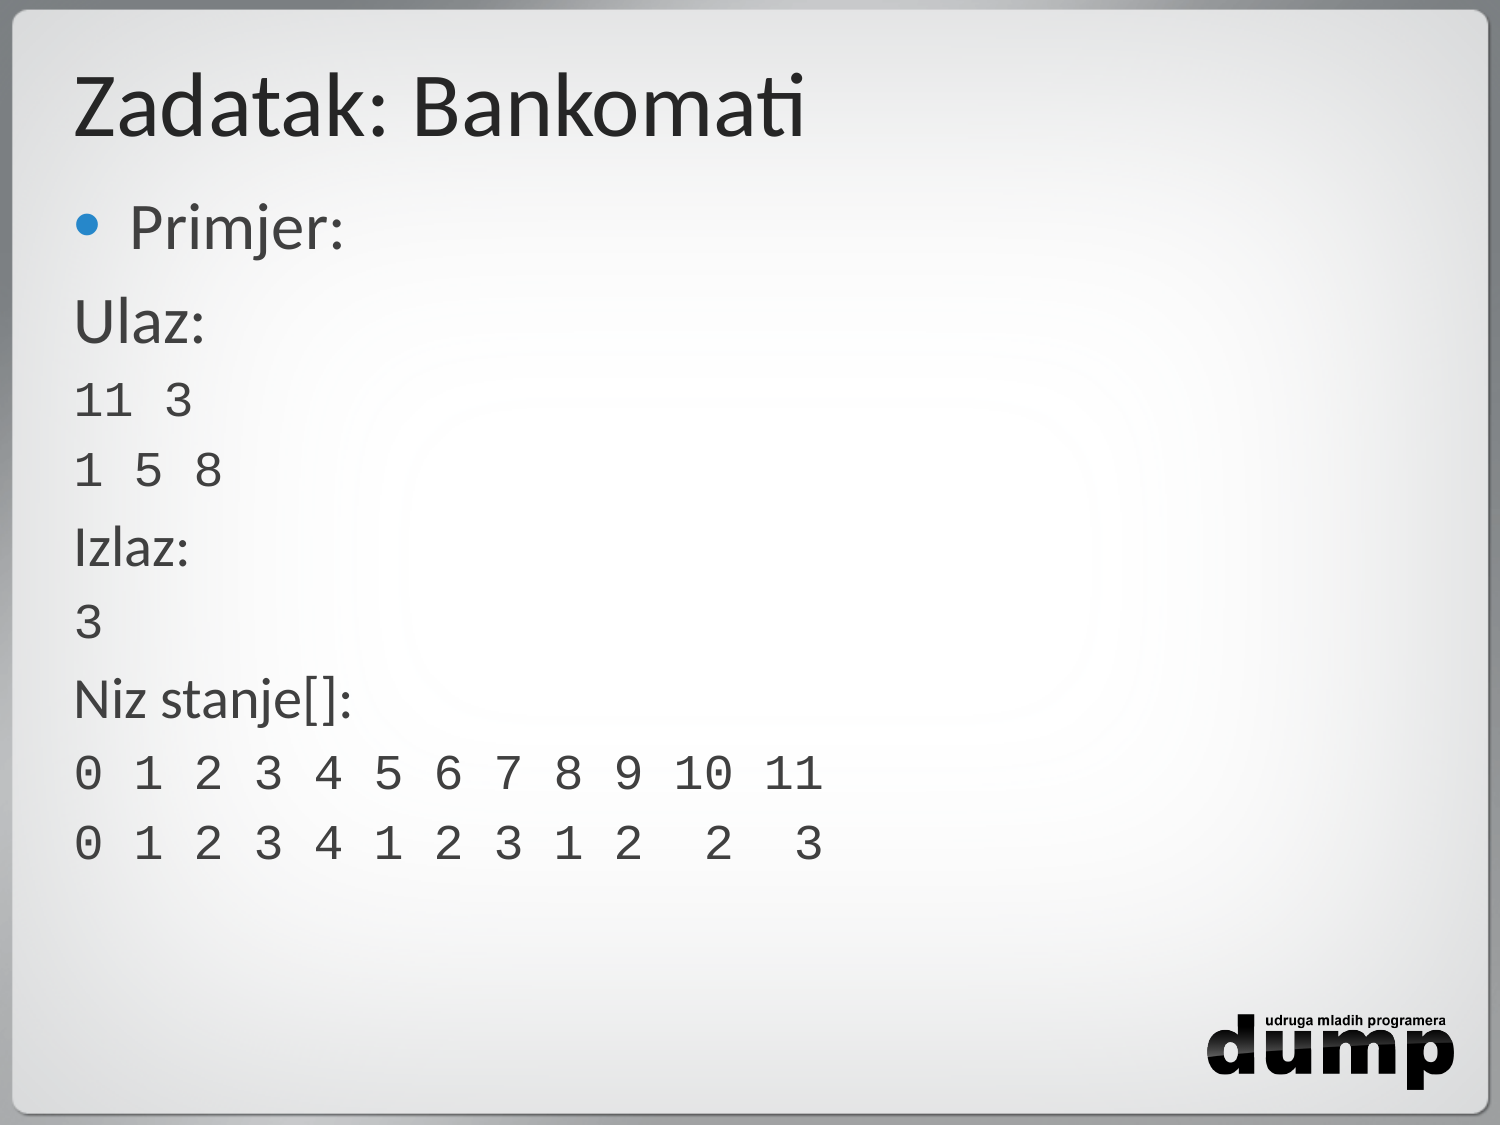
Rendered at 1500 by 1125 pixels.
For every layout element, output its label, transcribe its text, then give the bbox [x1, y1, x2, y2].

list Primjer: Ulaz: 11 3 1 5 8 Izlaz: 3 Niz stanje[]: 0 1 2 3 4 5 6 7 8 9 10 11 0 1 2 3 4 1 2 3 1 2 2 3 [58, 175, 1426, 986]
picture [0, 0, 1500, 1125]
title Zadatak: Bankomati [58, 23, 1425, 175]
